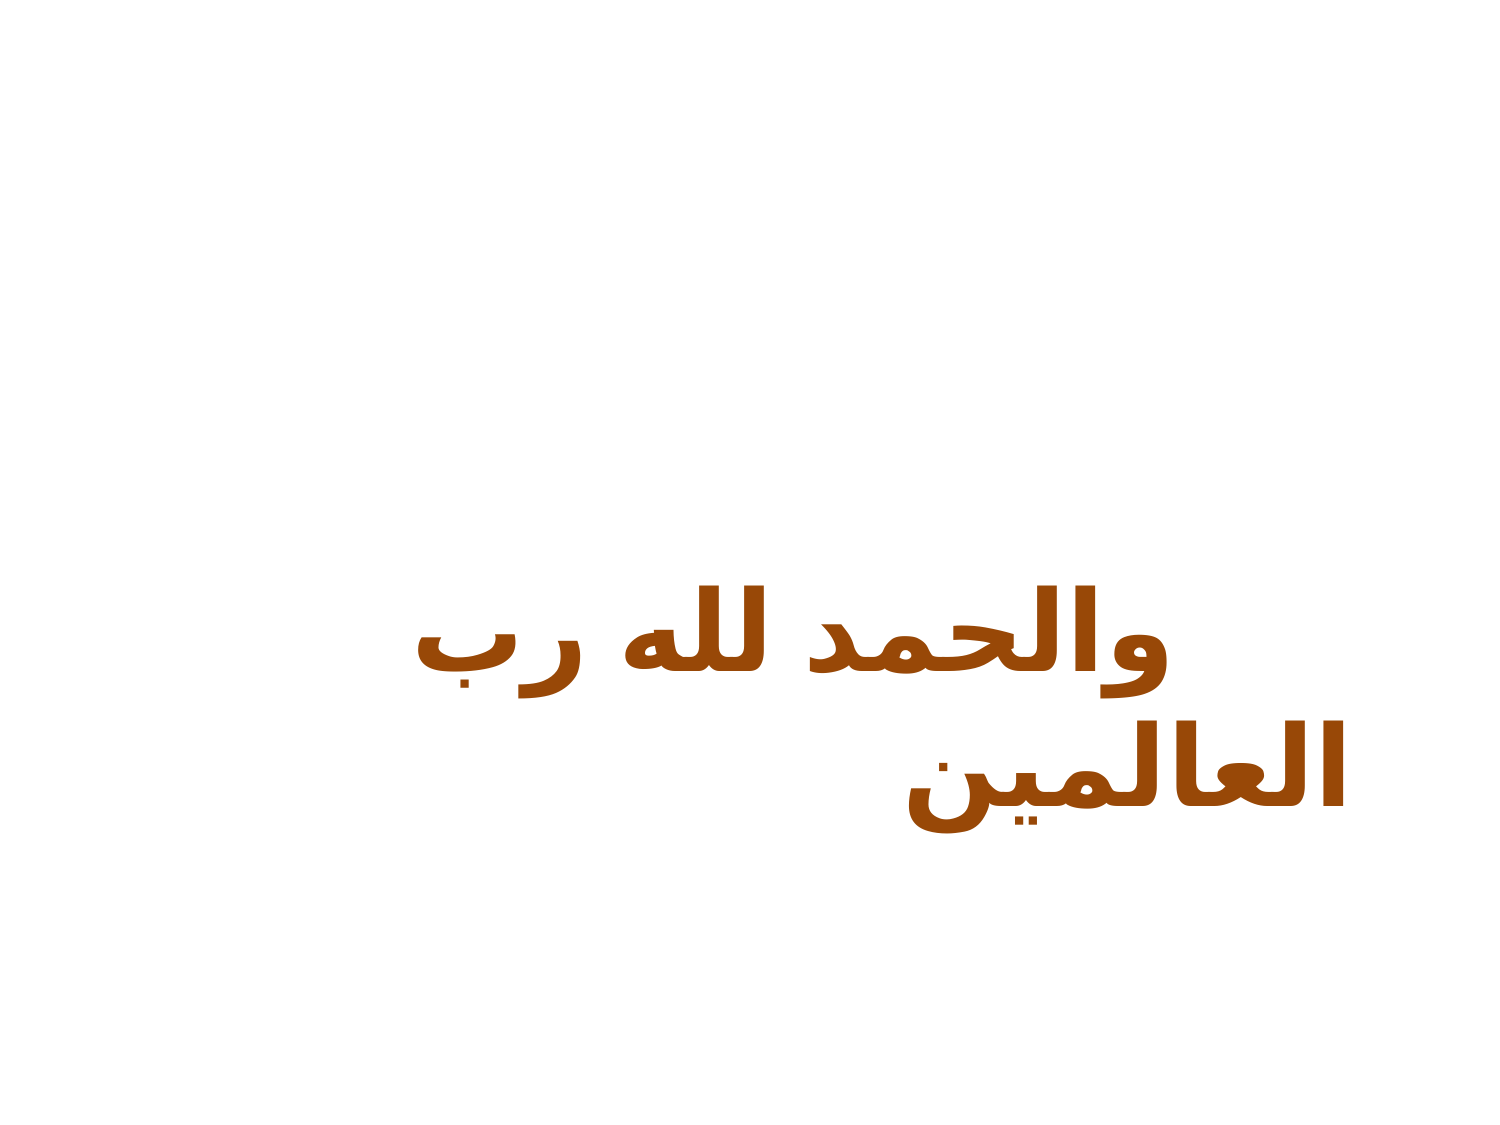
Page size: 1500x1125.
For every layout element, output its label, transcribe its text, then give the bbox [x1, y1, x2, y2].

list والحمد لله رب العالمين [75, 262, 1425, 1005]
